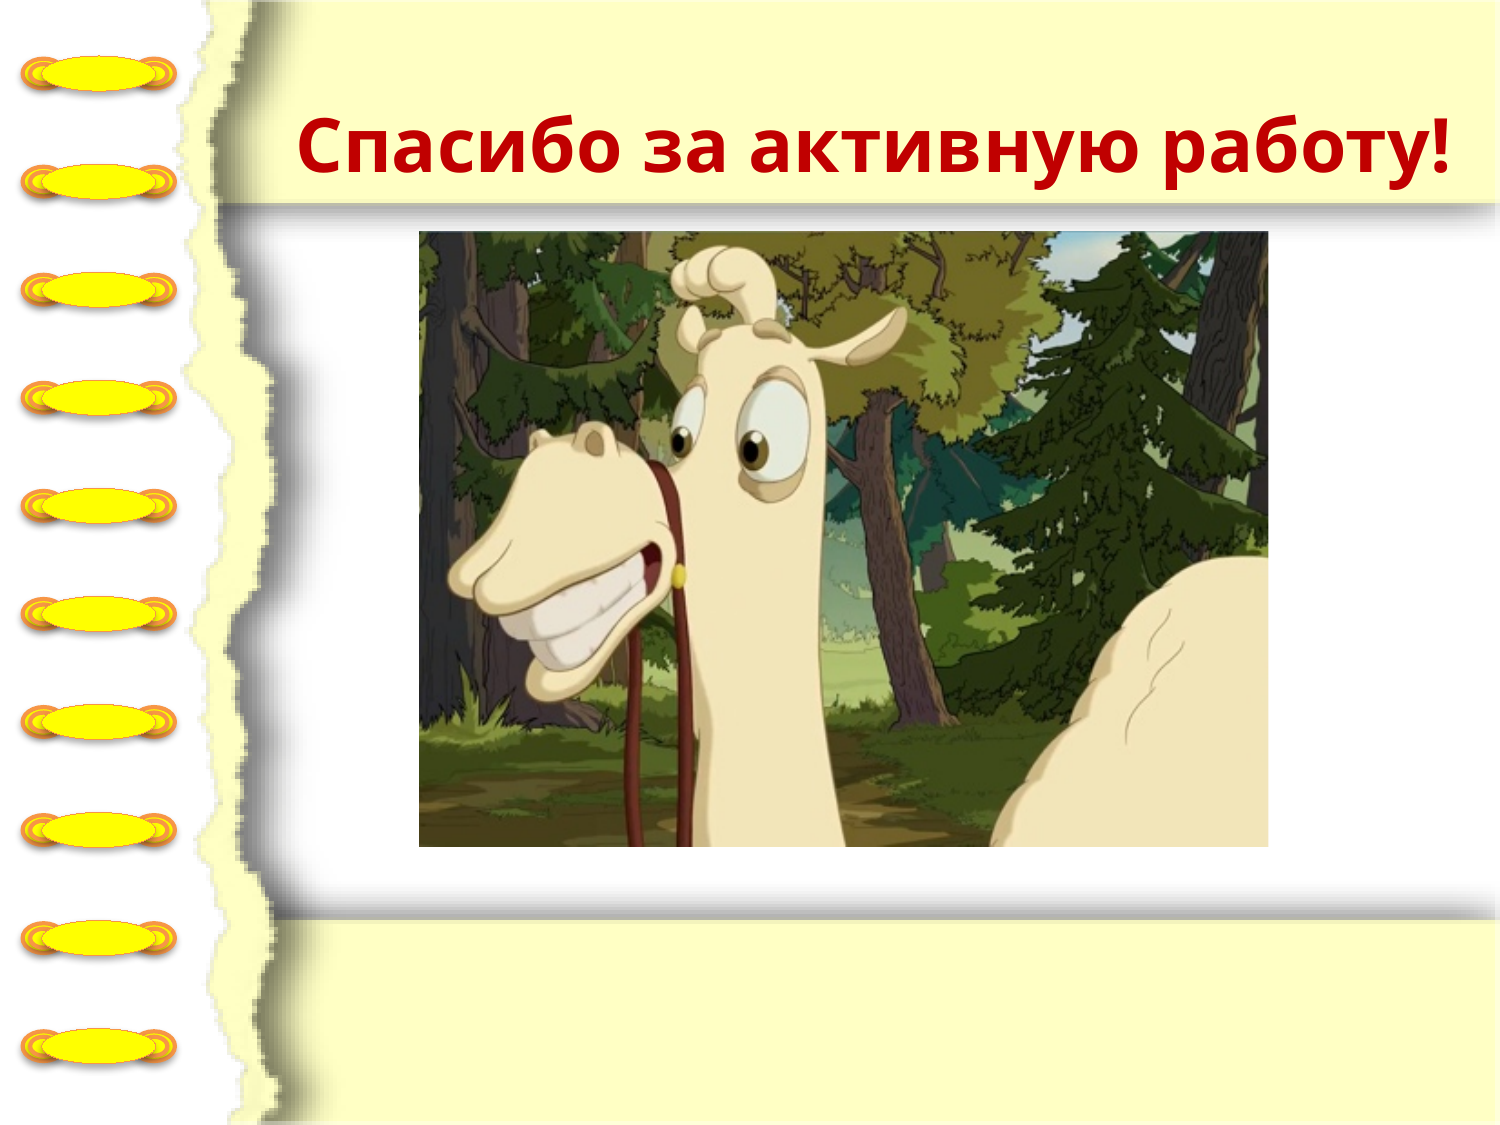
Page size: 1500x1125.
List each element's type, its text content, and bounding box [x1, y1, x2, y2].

picture [418, 231, 1269, 848]
text_box Спасибо за активную работу! [247, 89, 1500, 195]
